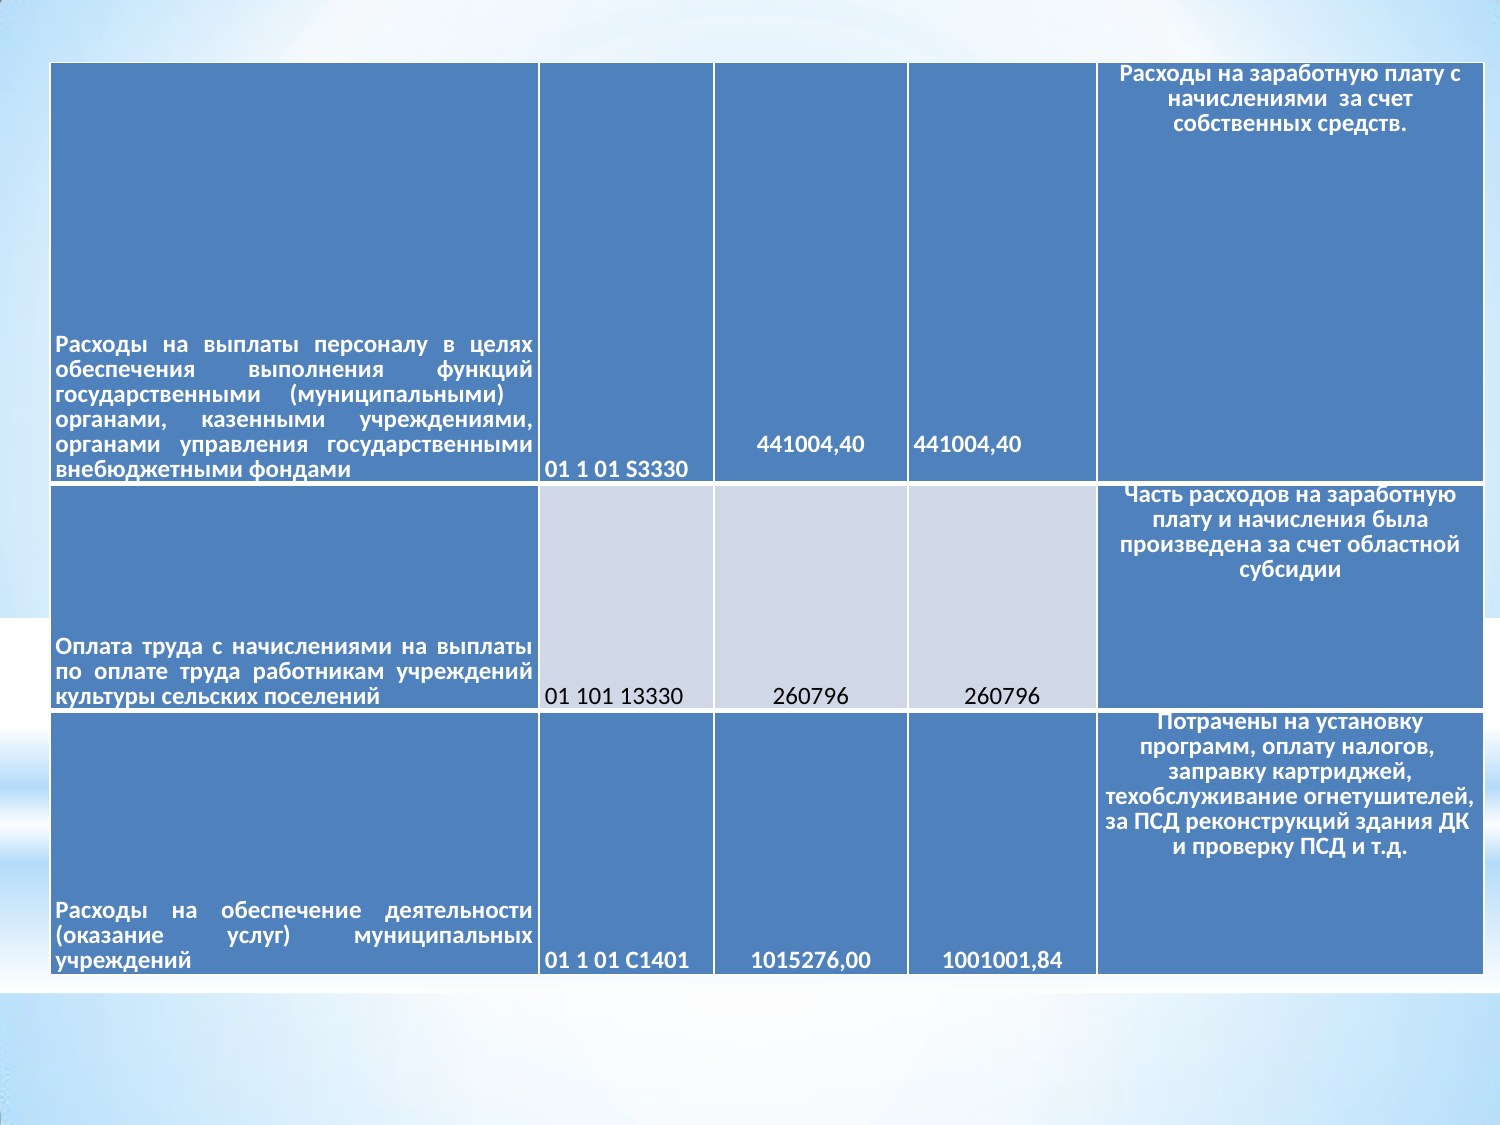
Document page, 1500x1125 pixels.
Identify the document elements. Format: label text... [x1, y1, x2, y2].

table_cell Часть расходов на заработную плату и начисления была произведена за счет областной субсидии [1098, 486, 1483, 708]
table_cell 1015276,00 [715, 713, 907, 974]
table_cell Потрачены на установку программ, оплату налогов, заправку картриджей, техобслуживание огнетушителей, за ПСД реконструкций здания ДК и проверку ПСД и т.д. [1098, 713, 1483, 974]
table_header Расходы на заработную плату с начислениями за счет собственных средств. [1098, 63, 1483, 481]
table_cell 01 101 13330 [540, 486, 713, 708]
table_header Расходы на выплаты персоналу в целях обеспечения выполнения функций государственными (муниципальными) органами, казенными учреждениями, органами управления государственными внебюджетными фондами [51, 63, 538, 481]
picture [0, 0, 1500, 1125]
table_cell 260796 [909, 486, 1096, 708]
table_cell 01 1 01 С1401 [540, 713, 713, 974]
table_header 441004,40 [715, 63, 907, 481]
table_cell Расходы на обеспечение деятельности (оказание услуг) муниципальных учреждений [51, 713, 538, 974]
table_cell 1001001,84 [909, 713, 1096, 974]
table_cell Оплата труда с начислениями на выплаты по оплате труда работникам учреждений культуры сельских поселений [51, 486, 538, 708]
table_header 01 1 01 S3330 [540, 63, 713, 481]
table_header 441004,40 [909, 63, 1096, 481]
table_cell 260796 [715, 486, 907, 708]
